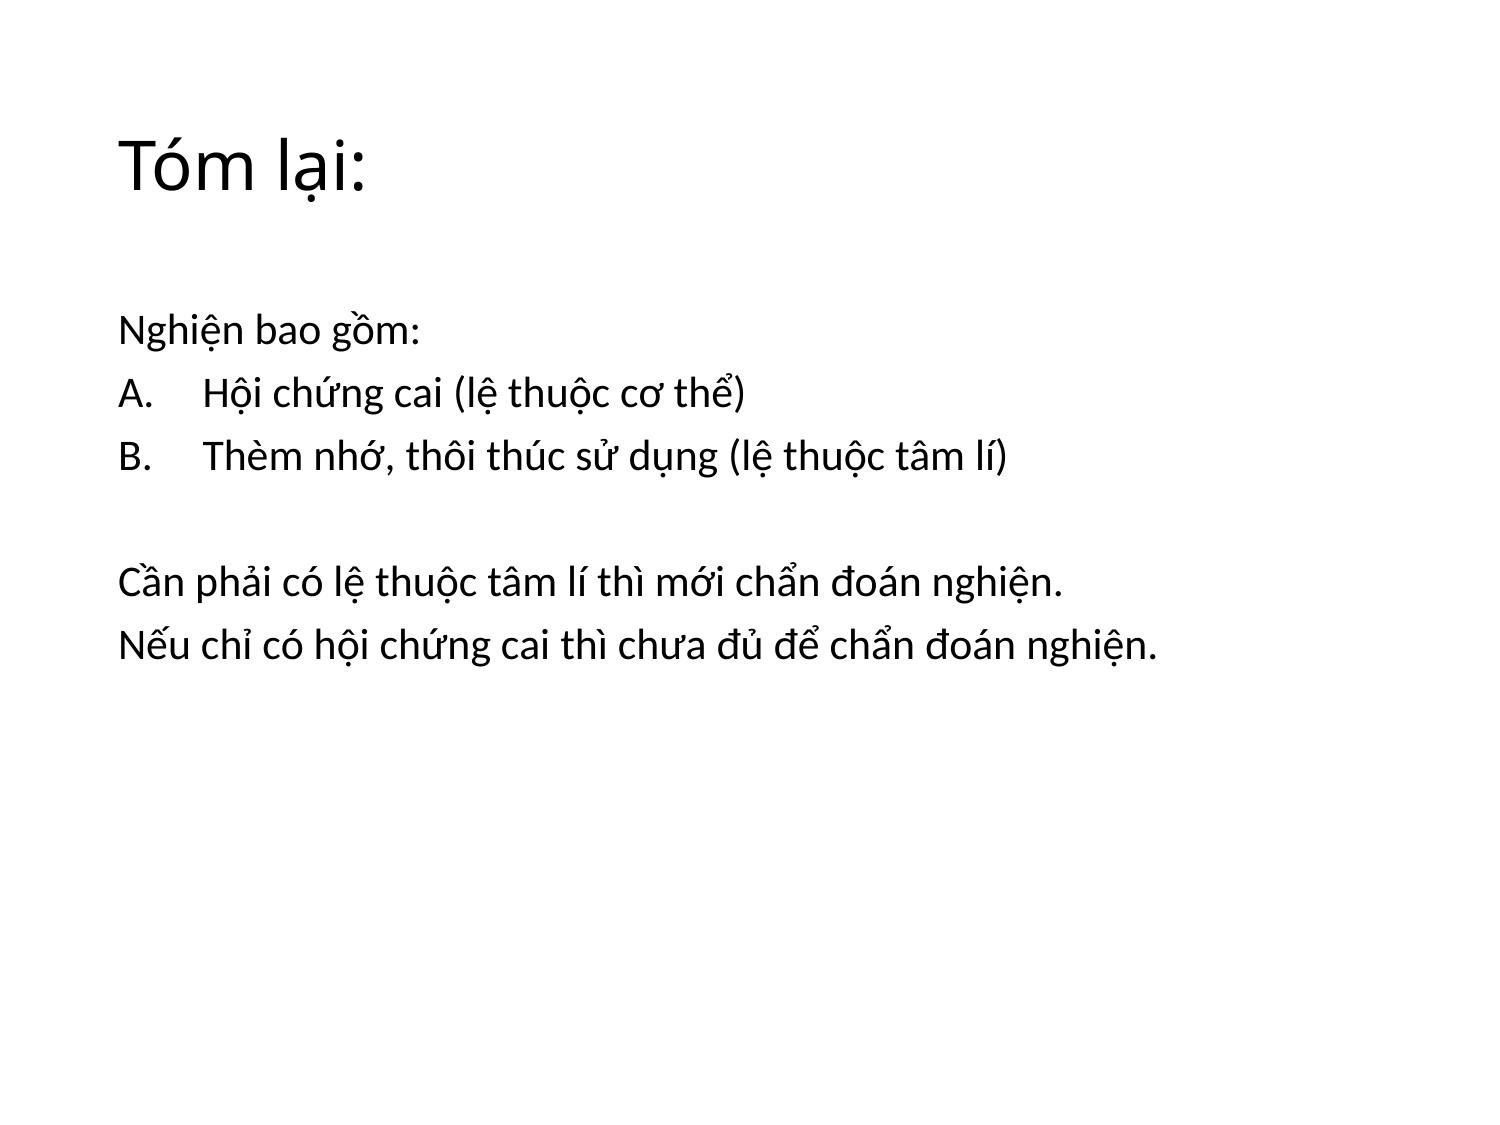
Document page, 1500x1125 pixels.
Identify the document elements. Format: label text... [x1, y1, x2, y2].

title Tóm lại: [103, 59, 1397, 278]
list Nghiện bao gồm: Hội chứng cai (lệ thuộc cơ thể) Thèm nhớ, thôi thúc sử dụng (lệ thuộc tâm lí) Cần phải có lệ thuộc tâm lí thì mới chẩn đoán nghiện. Nếu chỉ có hội chứng cai thì chưa đủ để chẩn đoán nghiện. [103, 299, 1397, 1014]
